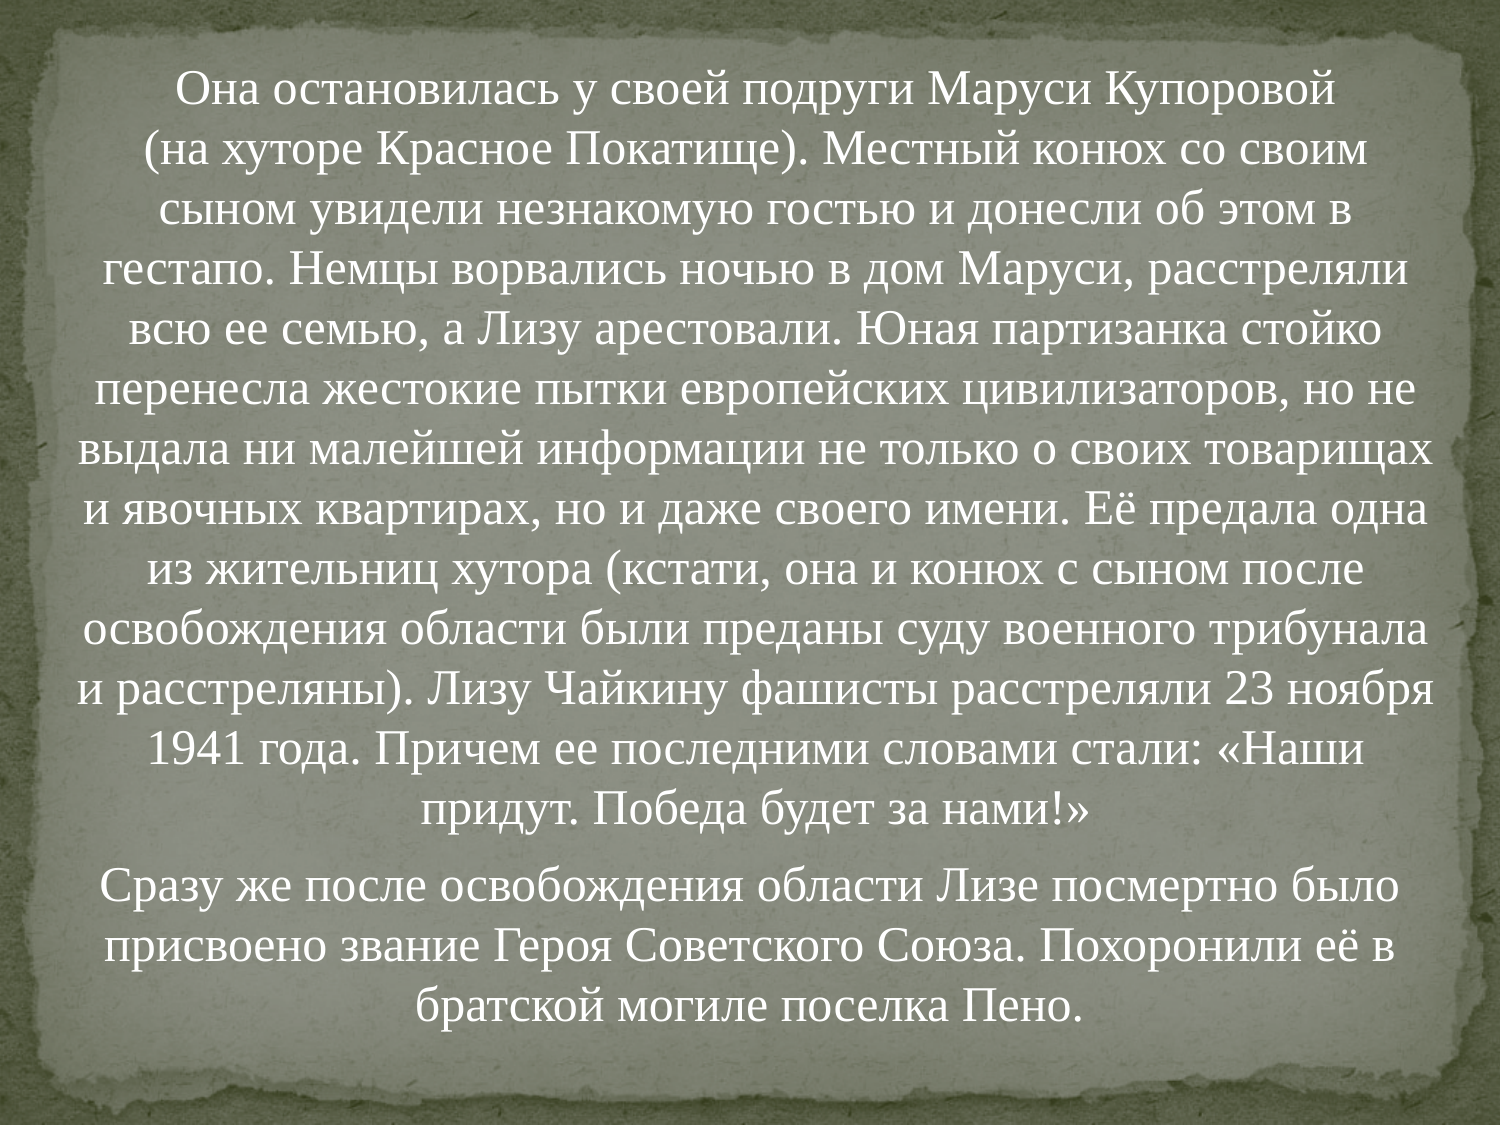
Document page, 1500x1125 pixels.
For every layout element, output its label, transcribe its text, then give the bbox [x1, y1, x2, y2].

text_box Сразу же после освобождения области Лизе посмертно было присвоено звание Героя Советского Союза. Похоронили её в братской могиле поселка Пено. [0, 843, 1500, 1099]
text_box Она остановилась у своей подруги Маруси Купоровой (на хуторе Красное Покатище). Местный конюх со своим сыном увидели незнакомую гостью и донесли об этом в гестапо. Немцы ворвались ночью в дом Маруси, расстреляли всю ее семью, а Лизу арестовали. Юная партизанка стойко перенесла жестокие пытки европейских цивилизаторов, но не выдала ни малейшей информации не только о своих товарищах и явочных квартирах, но и даже своего имени. Её предала одна из жительниц хутора (кстати, она и конюх с сыном после освобождения области были преданы суду военного трибунала и расстреляны). Лизу Чайкину фашисты расстреляли 23 ноября 1941 года. Причем ее последними словами стали: «Наши придут. Победа будет за нами!» [58, 46, 1453, 843]
